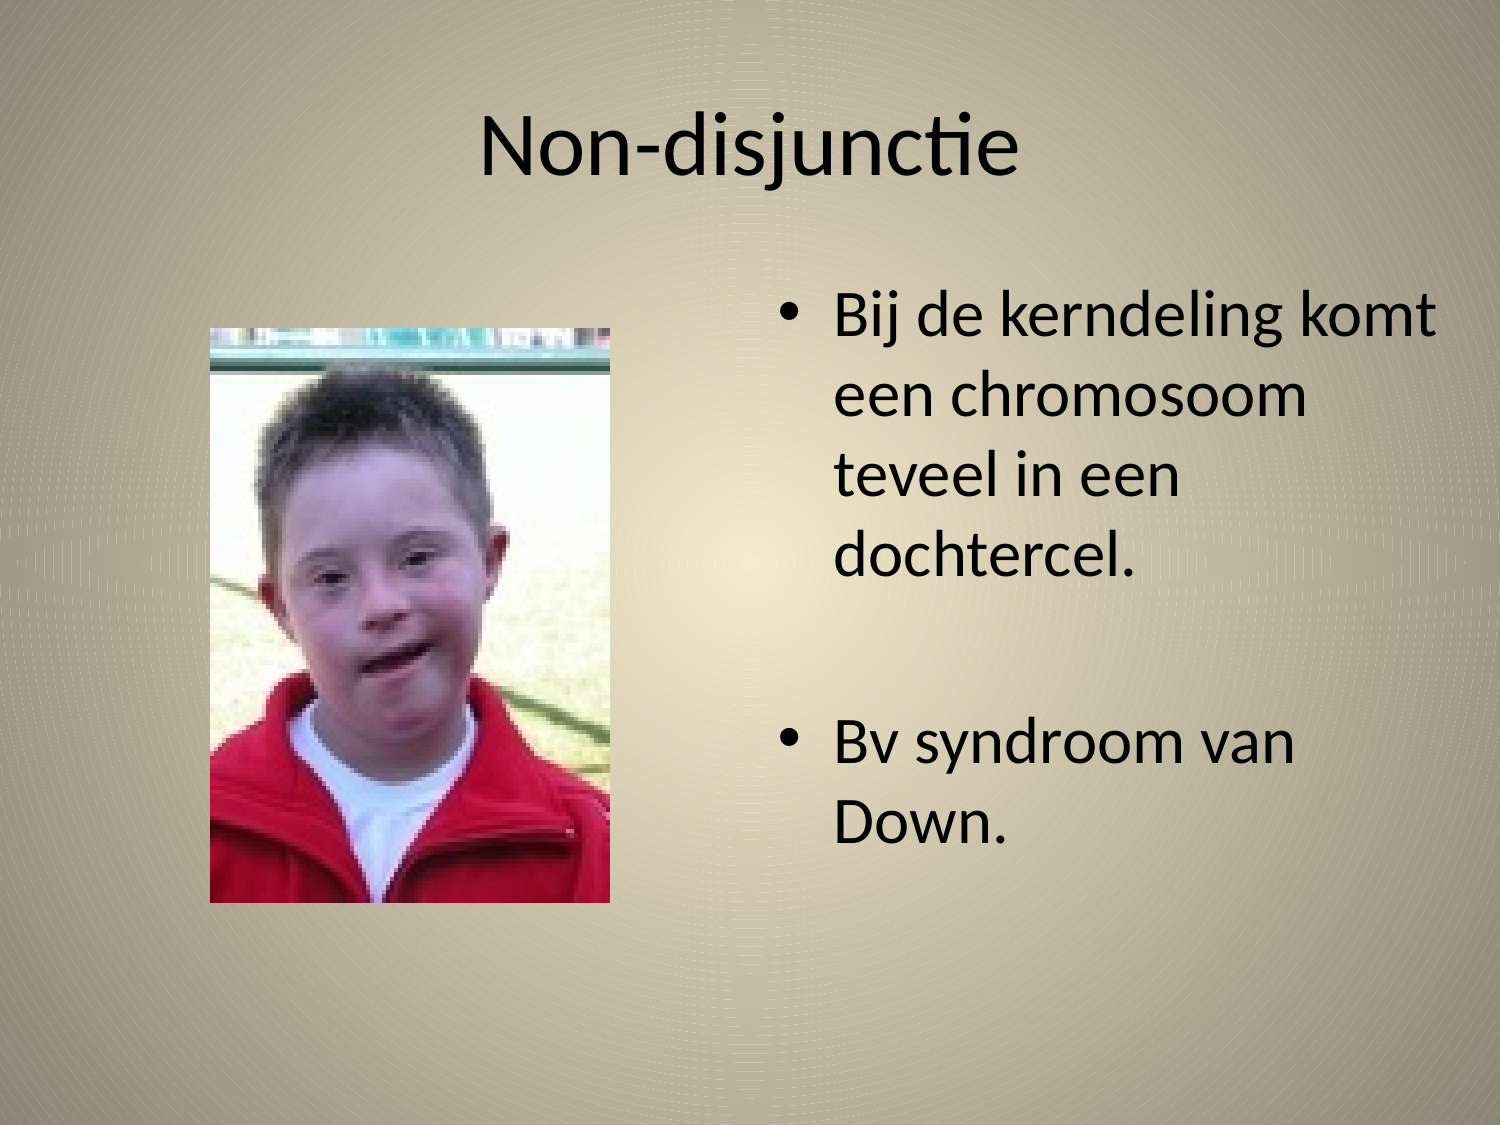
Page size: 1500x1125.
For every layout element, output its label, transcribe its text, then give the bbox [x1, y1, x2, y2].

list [210, 327, 610, 903]
title Non-disjunctie [75, 45, 1425, 233]
list Bij de kerndeling komt een chromosoom teveel in een dochtercel. Bv syndroom van Down. [762, 262, 1465, 1005]
